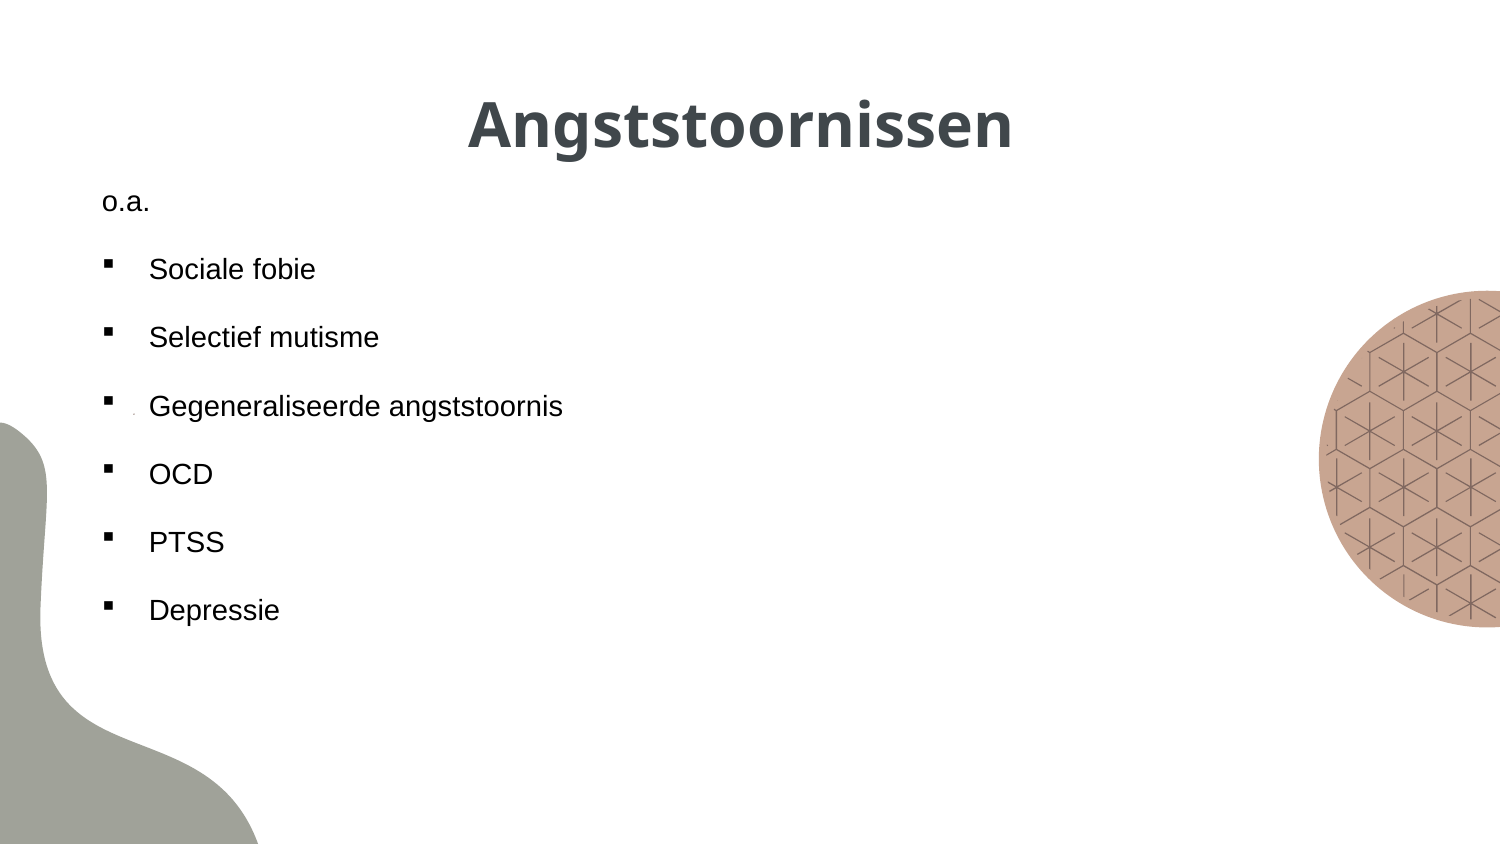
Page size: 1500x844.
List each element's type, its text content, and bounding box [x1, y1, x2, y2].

title Angststoornissen [116, 85, 1383, 174]
text_box o.a. Sociale fobie Selectief mutisme Gegeneraliseerde angststoornis OCD PTSS Depressie [86, 174, 1383, 771]
